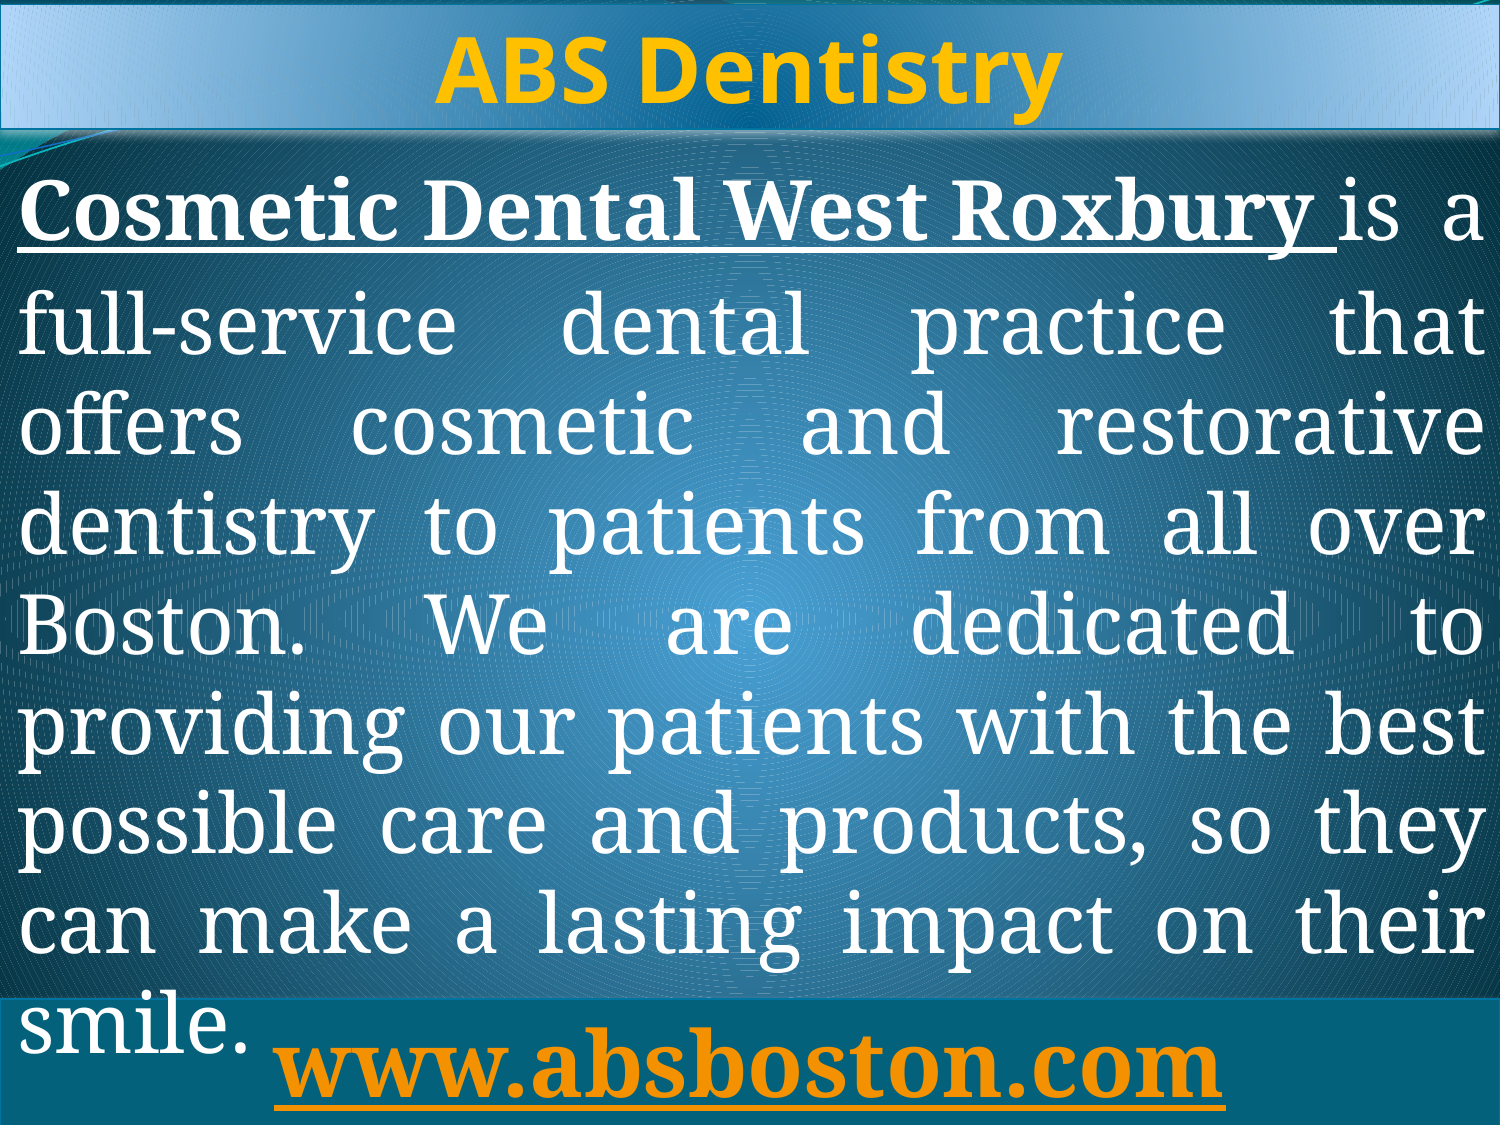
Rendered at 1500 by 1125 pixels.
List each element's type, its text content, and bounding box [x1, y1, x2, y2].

text_box ABS Dentistry [0, 4, 1500, 130]
text_box www.absboston.com [0, 998, 1500, 1125]
text_box Cosmetic Dental West Roxbury is a full-service dental practice that offers cosmetic and restorative dentistry to patients from all over Boston. We are dedicated to providing our patients with the best possible care and products, so they can make a lasting impact on their smile. [2, 149, 1500, 1078]
